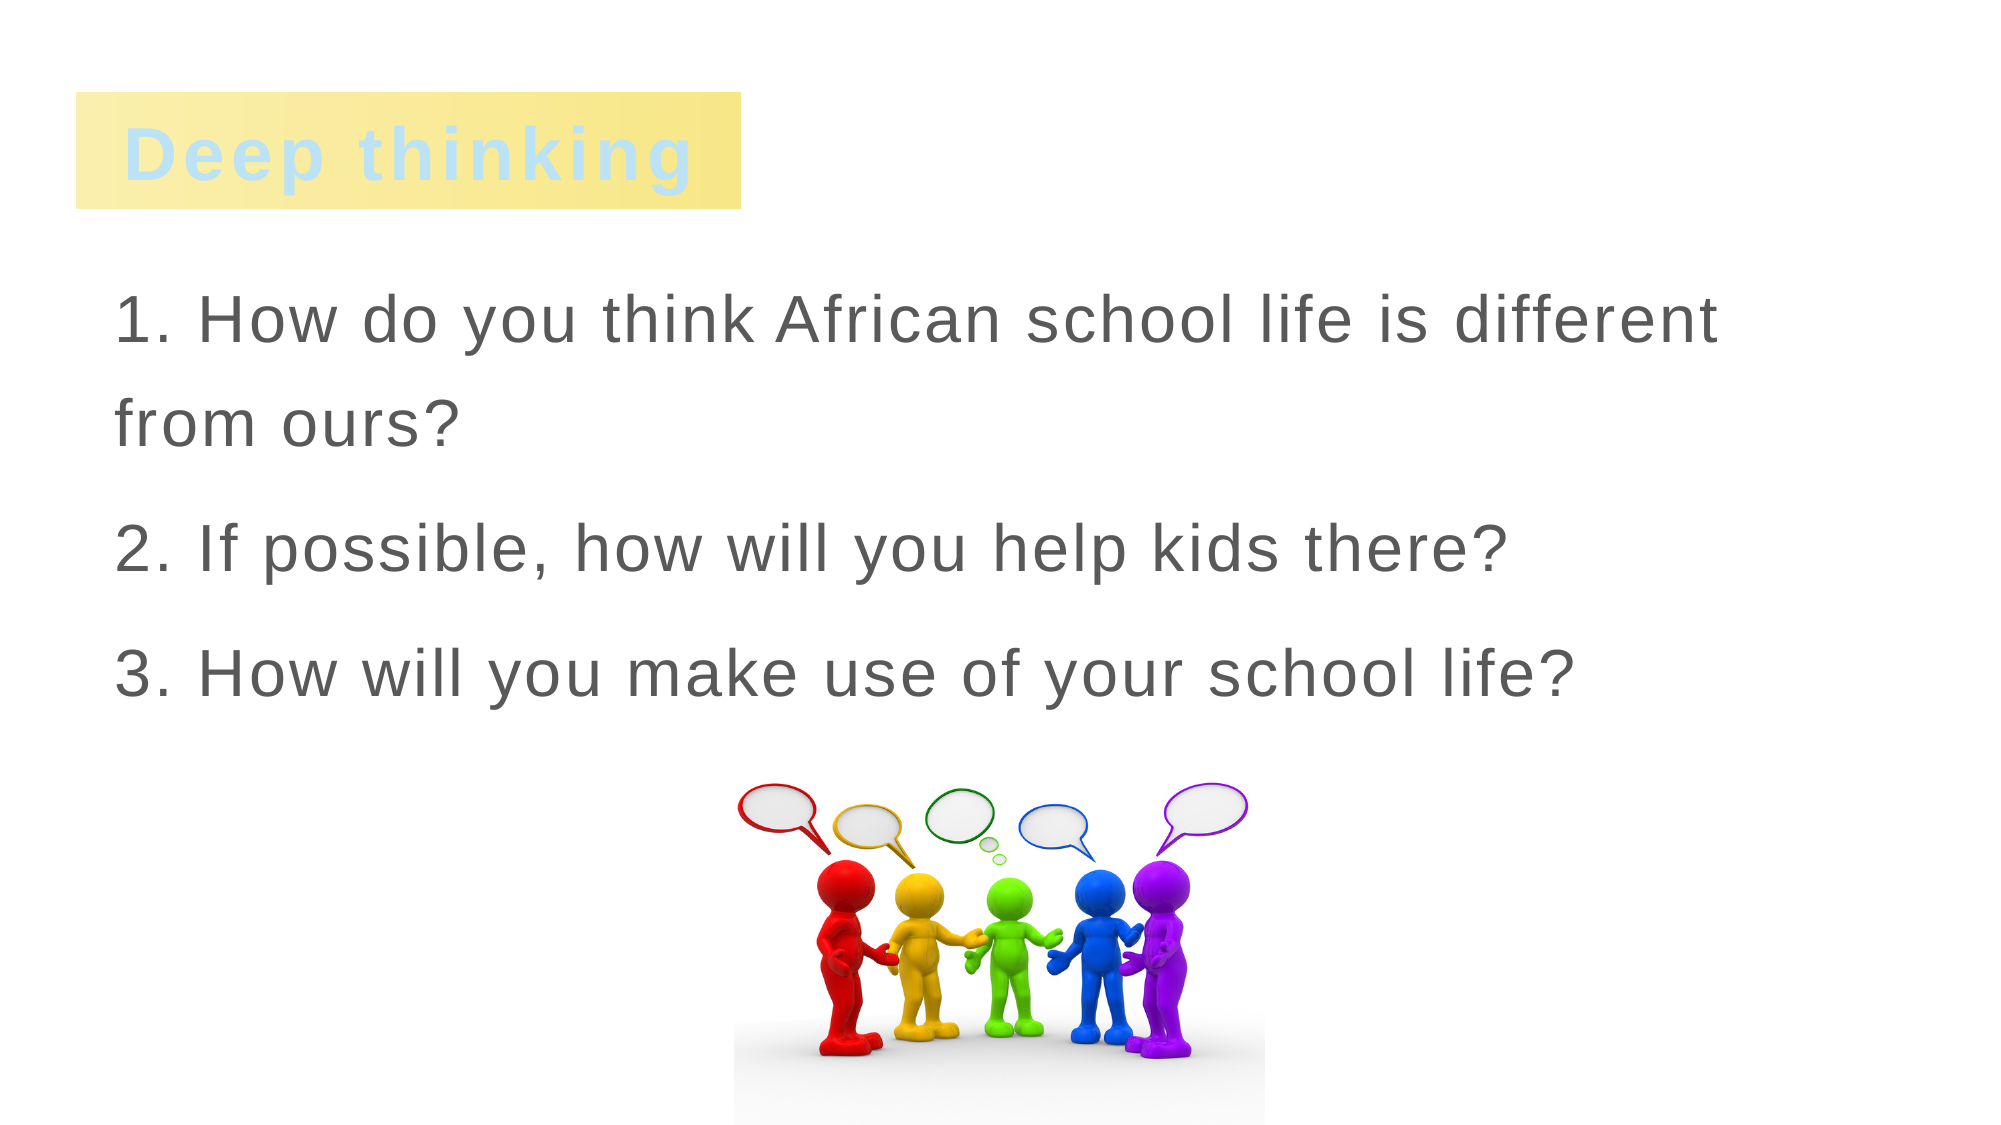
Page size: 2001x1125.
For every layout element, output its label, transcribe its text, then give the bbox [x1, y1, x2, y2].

list 1. How do you think African school life is different from ours? 2. If possible, how will you help kids there? 3. How will you make use of your school life? [99, 244, 1837, 1026]
text_box Deep thinking [76, 92, 741, 209]
picture [734, 741, 1265, 1125]
